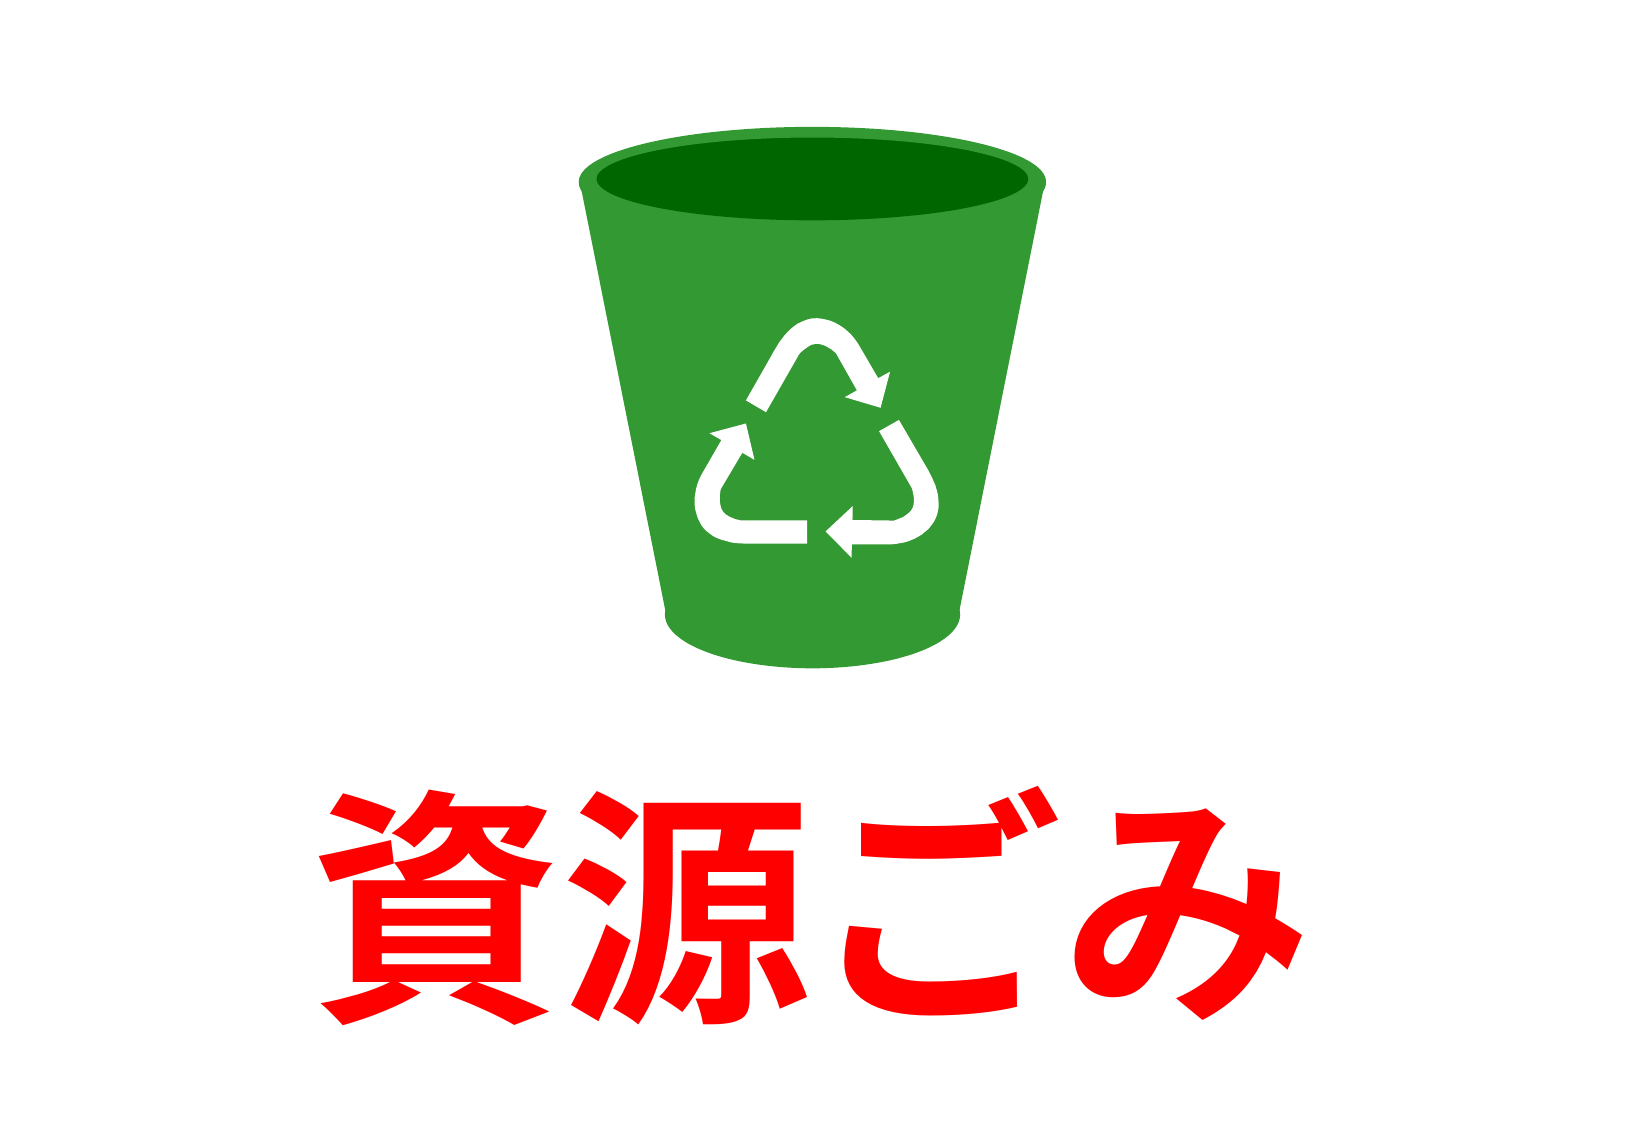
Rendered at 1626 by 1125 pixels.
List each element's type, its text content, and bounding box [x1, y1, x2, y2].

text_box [578, 126, 1047, 669]
text_box 資源ごみ [0, 744, 1625, 1060]
